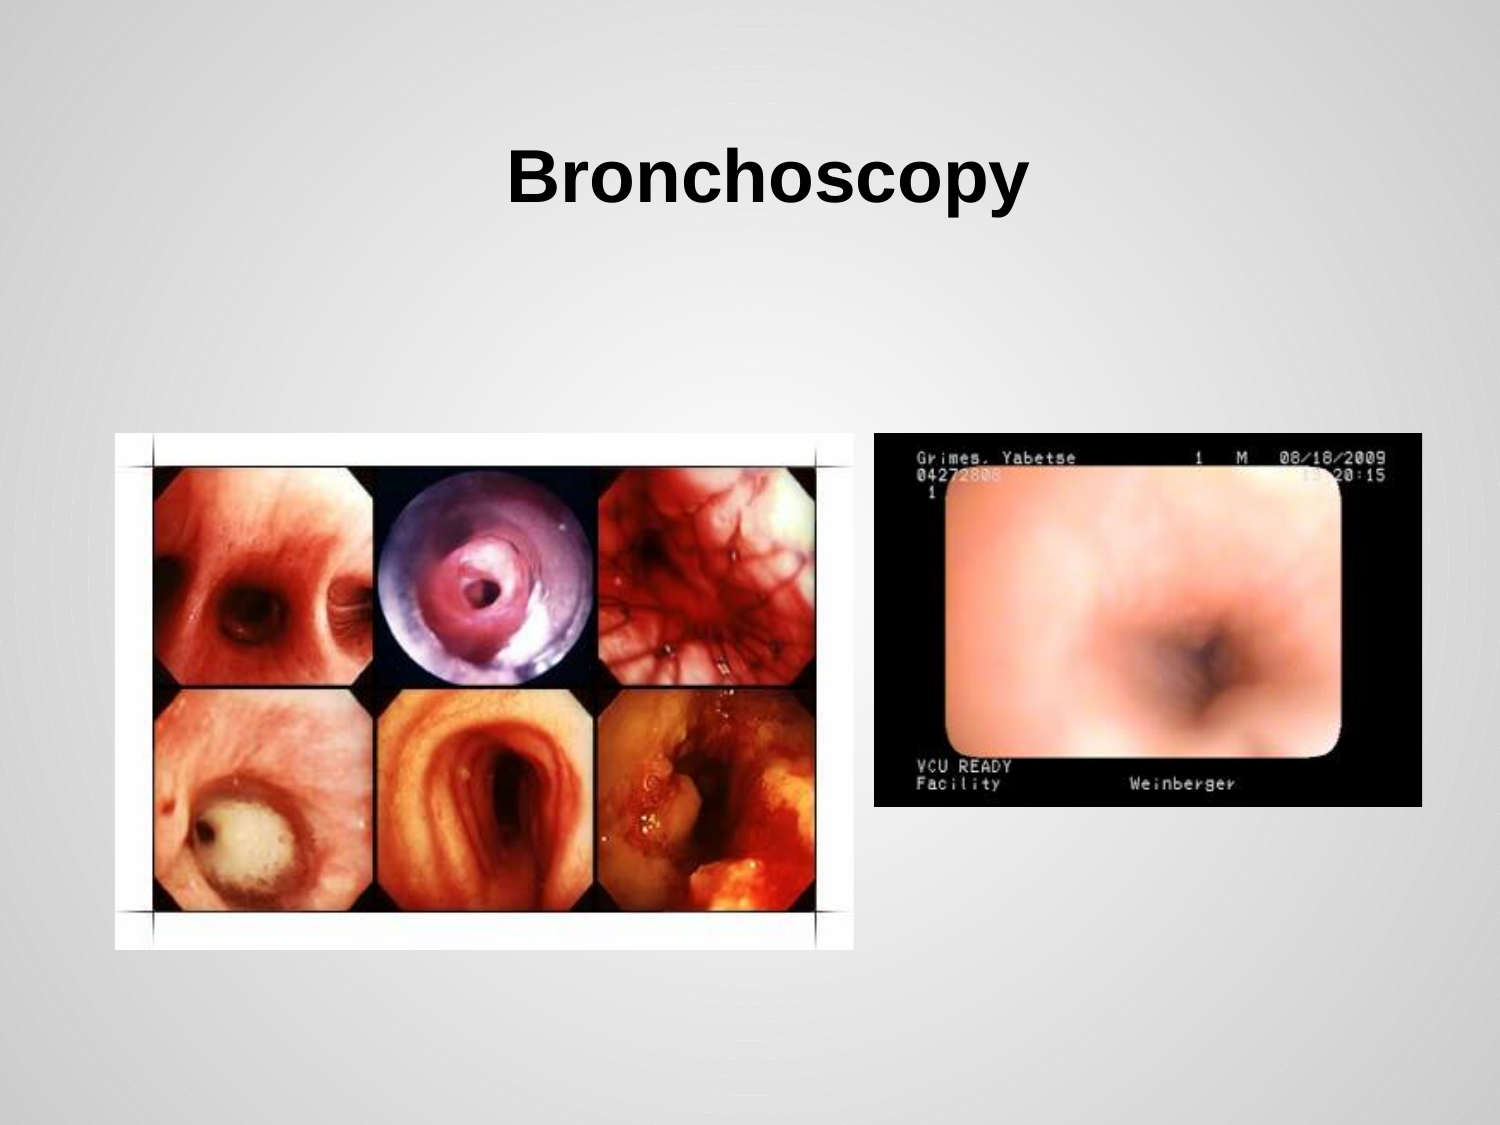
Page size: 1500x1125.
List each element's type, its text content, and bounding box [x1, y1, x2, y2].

title Bronchoscopy [75, 14, 1425, 233]
text_box [114, 433, 854, 950]
text_box [874, 433, 1423, 807]
